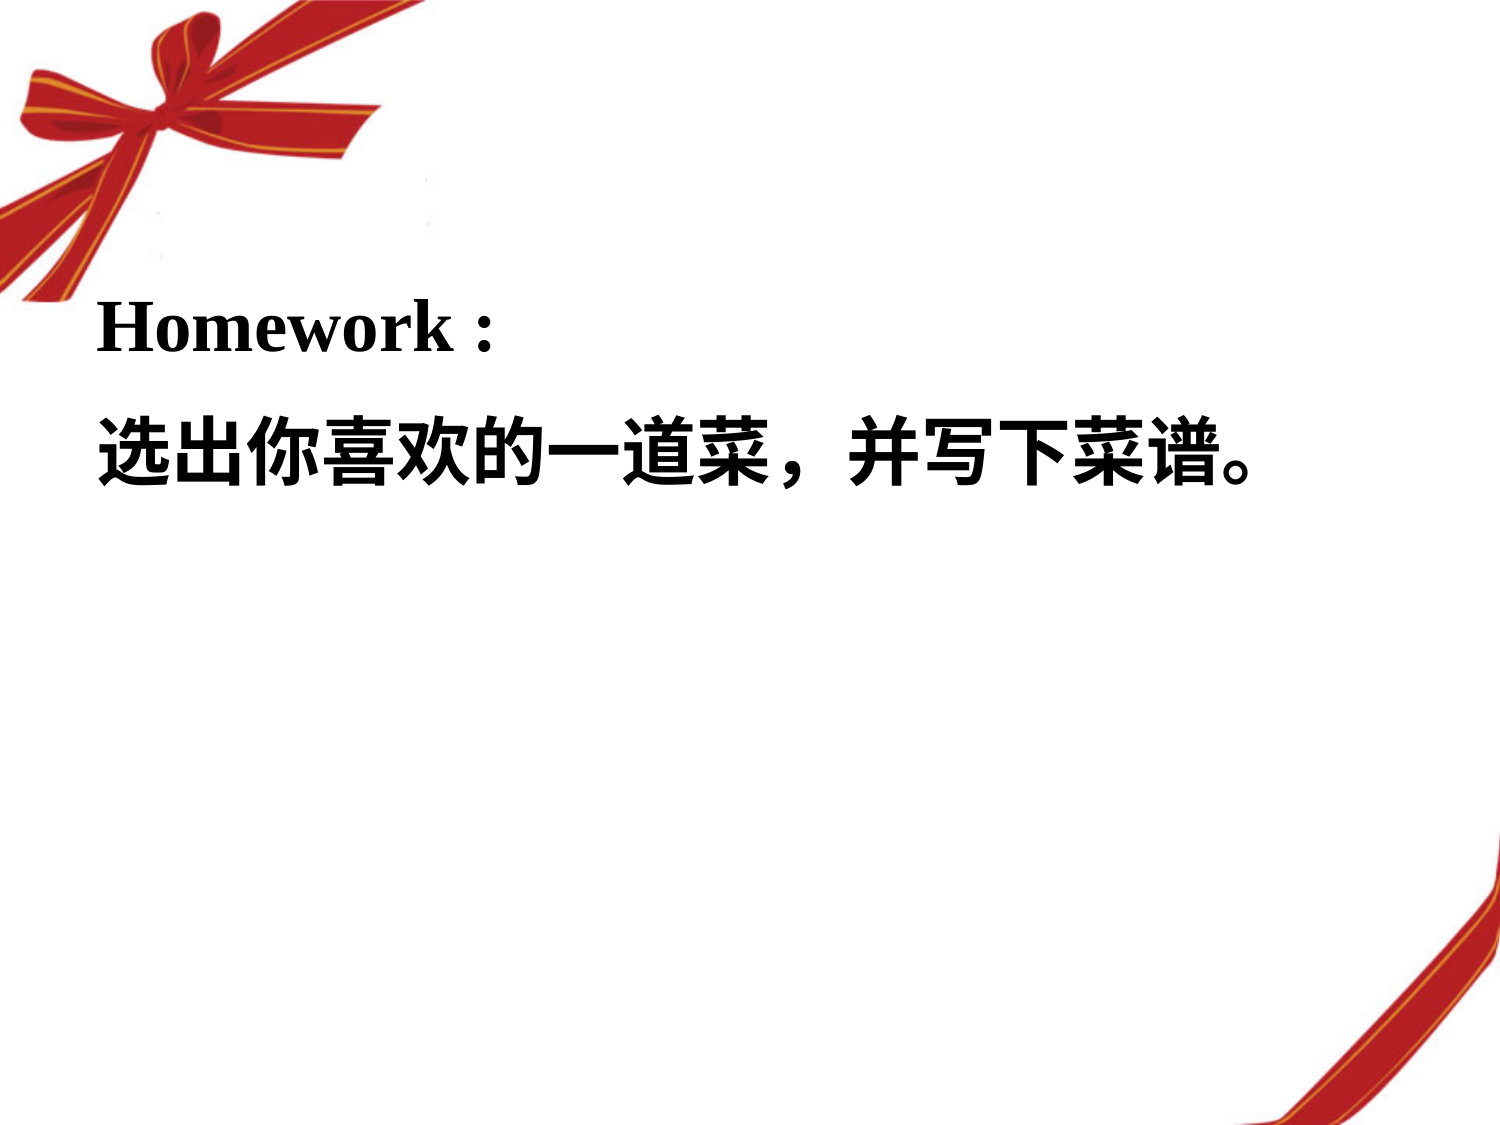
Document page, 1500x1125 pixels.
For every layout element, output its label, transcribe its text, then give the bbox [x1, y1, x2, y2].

text_box Homework : 选出你喜欢的一道菜，并写下菜谱。 [76, 267, 1400, 1080]
picture [0, 0, 1500, 1125]
